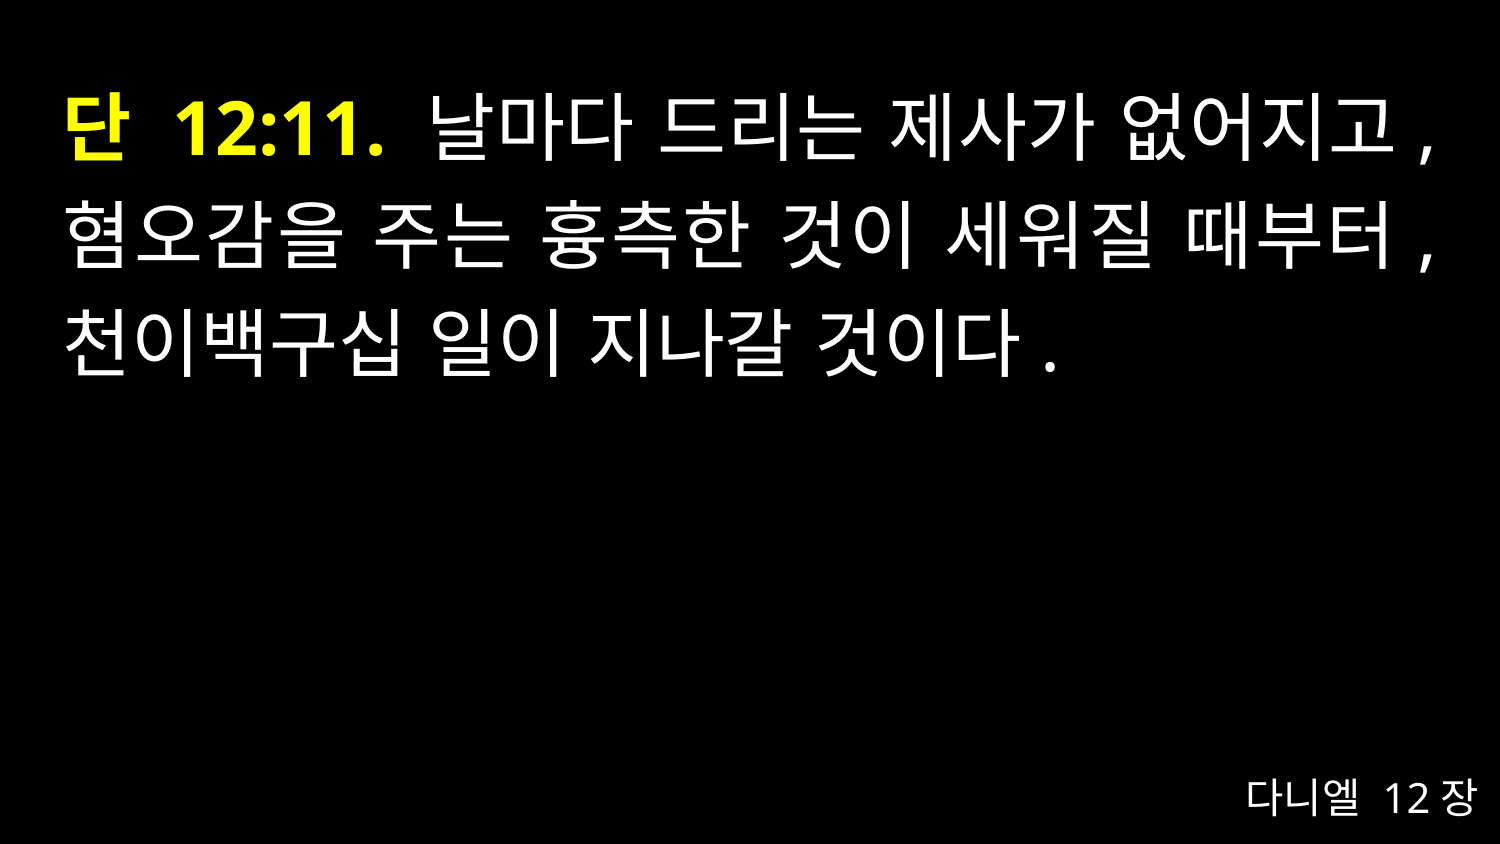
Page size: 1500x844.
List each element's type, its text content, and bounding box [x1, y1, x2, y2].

subtitle 다니엘 12장 [916, 770, 1500, 844]
title 단 12:11. 날마다 드리는 제사가 없어지고, 혐오감을 주는 흉측한 것이 세워질 때부터, 천이백구십 일이 지나갈 것이다. [0, 0, 1500, 844]
